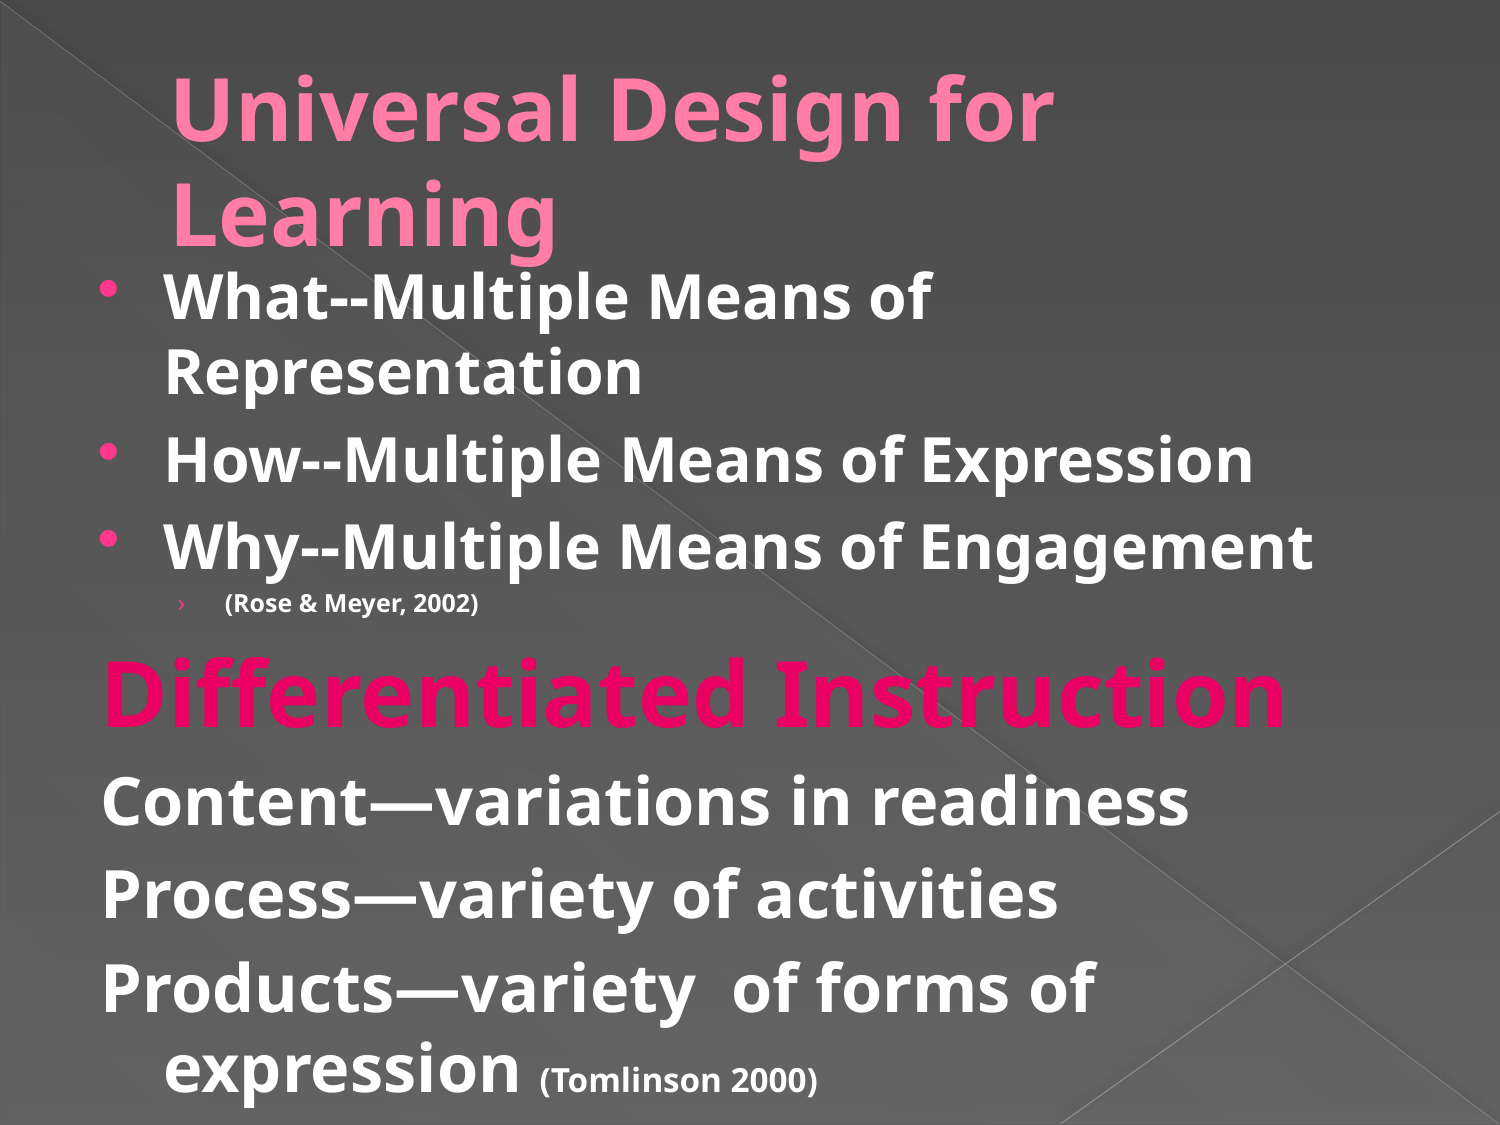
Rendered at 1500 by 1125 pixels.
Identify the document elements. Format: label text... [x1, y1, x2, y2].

list What--Multiple Means of Representation How--Multiple Means of Expression Why--Multiple Means of Engagement (Rose & Meyer, 2002) Differentiated Instruction Content—variations in readiness Process—variety of activities Products—variety of forms of expression (Tomlinson 2000) [75, 249, 1425, 1075]
title Universal Design for Learning [75, 43, 1425, 249]
